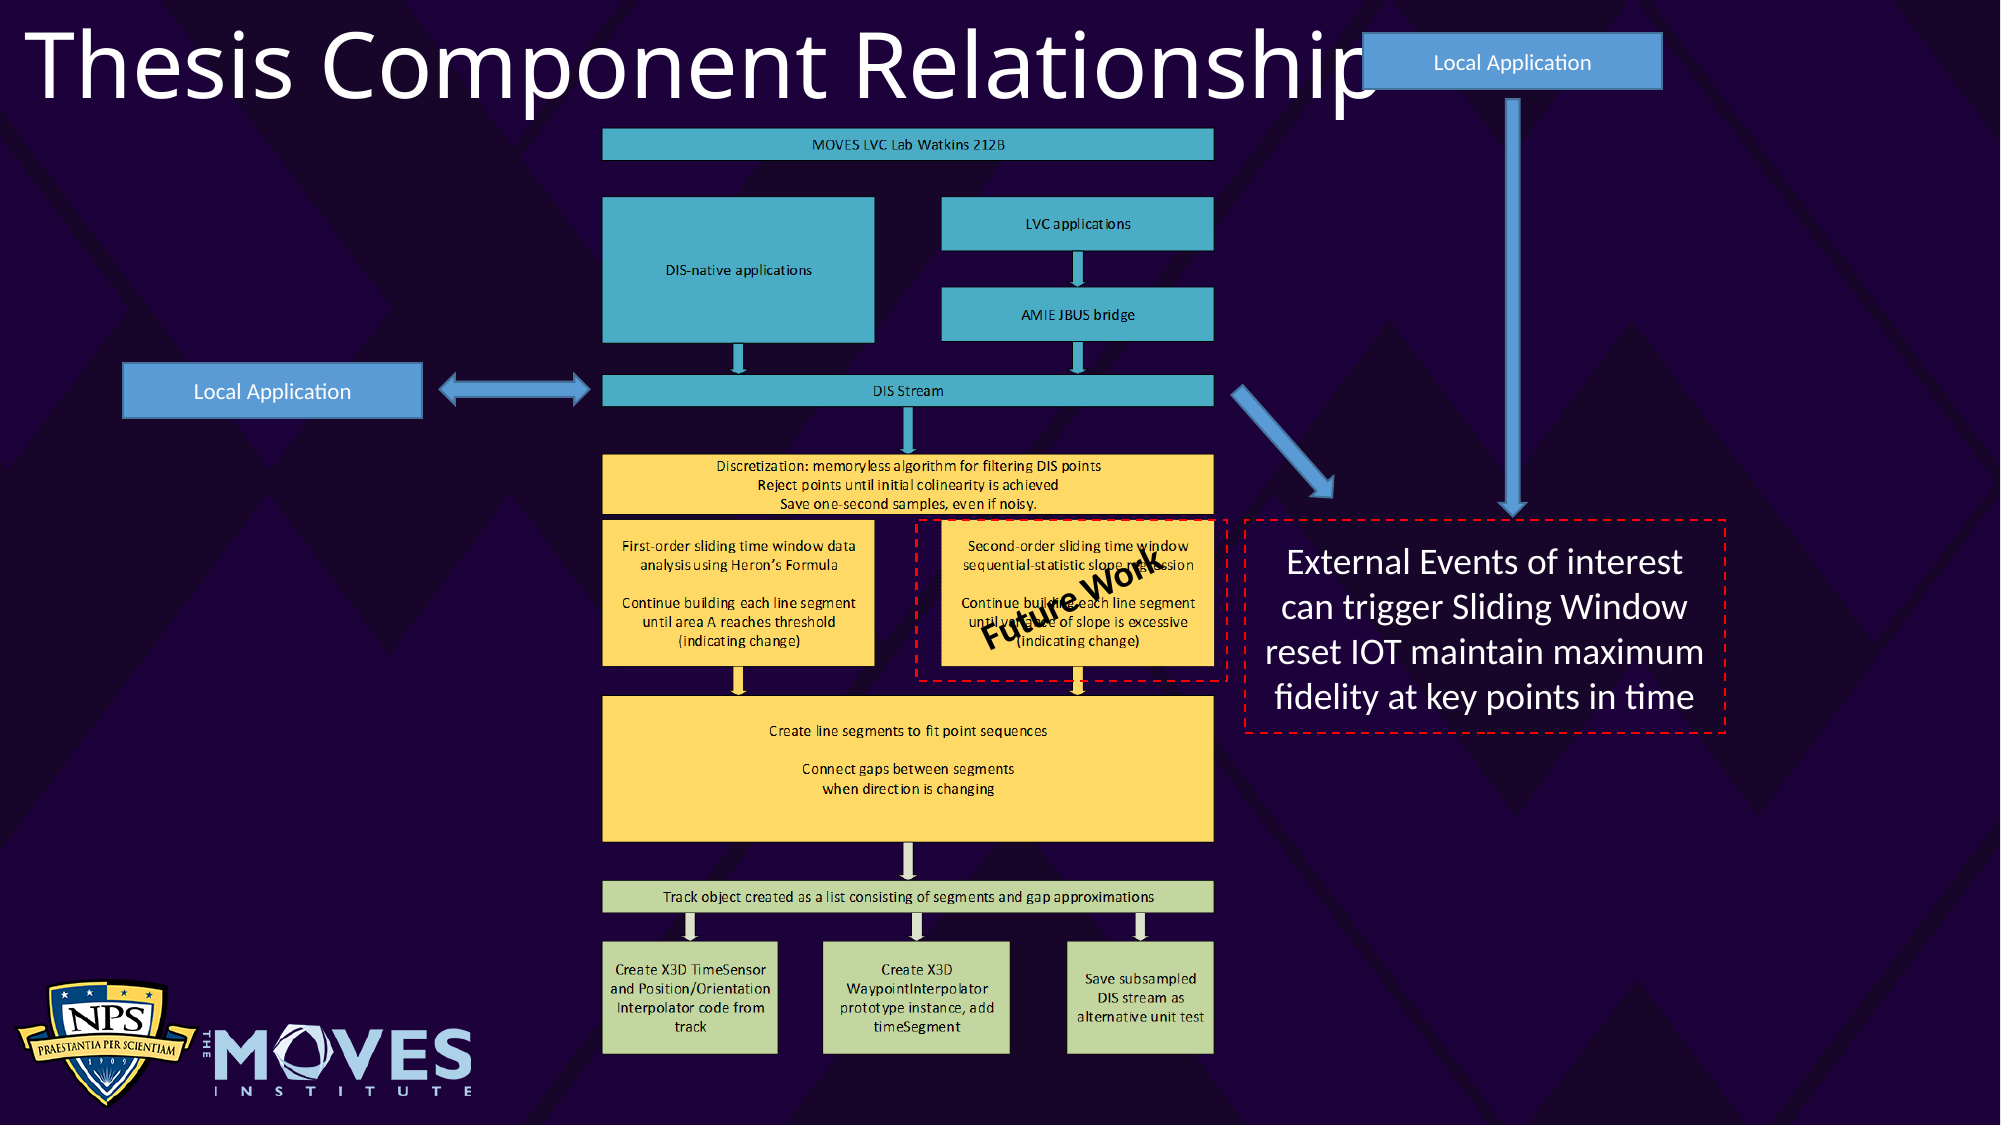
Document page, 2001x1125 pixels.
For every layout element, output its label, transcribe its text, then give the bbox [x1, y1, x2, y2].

text_box [1230, 383, 1335, 499]
picture [0, 0, 2001, 1125]
text_box Thesis Component Relationship [9, 0, 1964, 125]
text_box Local Application [122, 362, 423, 419]
text_box Local Application [1362, 32, 1663, 90]
text_box [438, 371, 591, 407]
text_box External Events of interest can trigger Sliding Window reset IOT maintain maximum fidelity at key points in time [1244, 519, 1726, 734]
text_box [1216, 519, 1228, 682]
text_box [1496, 98, 1529, 518]
